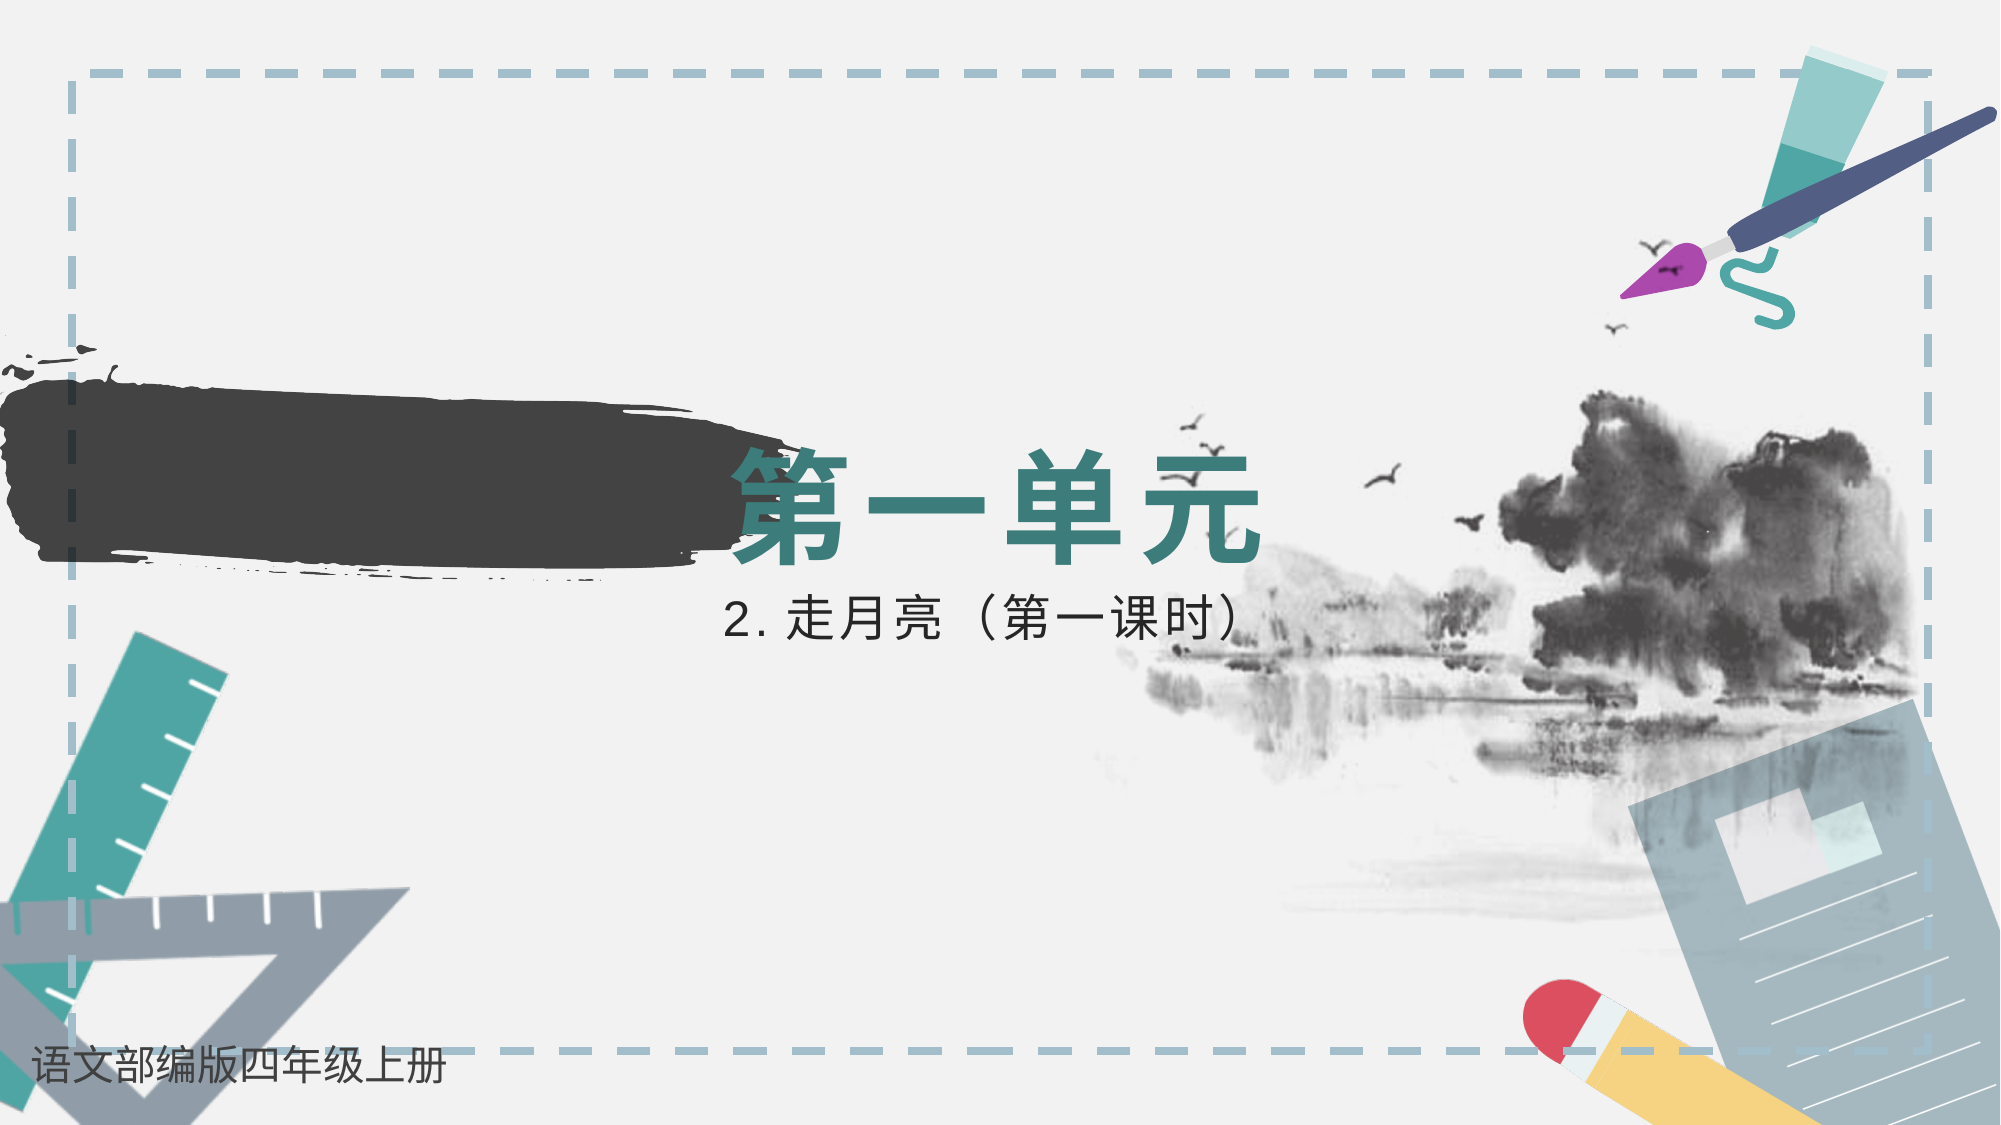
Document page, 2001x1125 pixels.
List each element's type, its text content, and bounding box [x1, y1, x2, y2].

text_box 语文部编版四年级上册 [15, 1031, 616, 1097]
picture [0, 335, 806, 582]
text_box 2.走月亮（第一课时） [375, 586, 1093, 783]
picture [0, 611, 410, 1125]
picture [1093, 235, 2001, 1125]
text_box 第一单元 [806, 351, 1093, 580]
